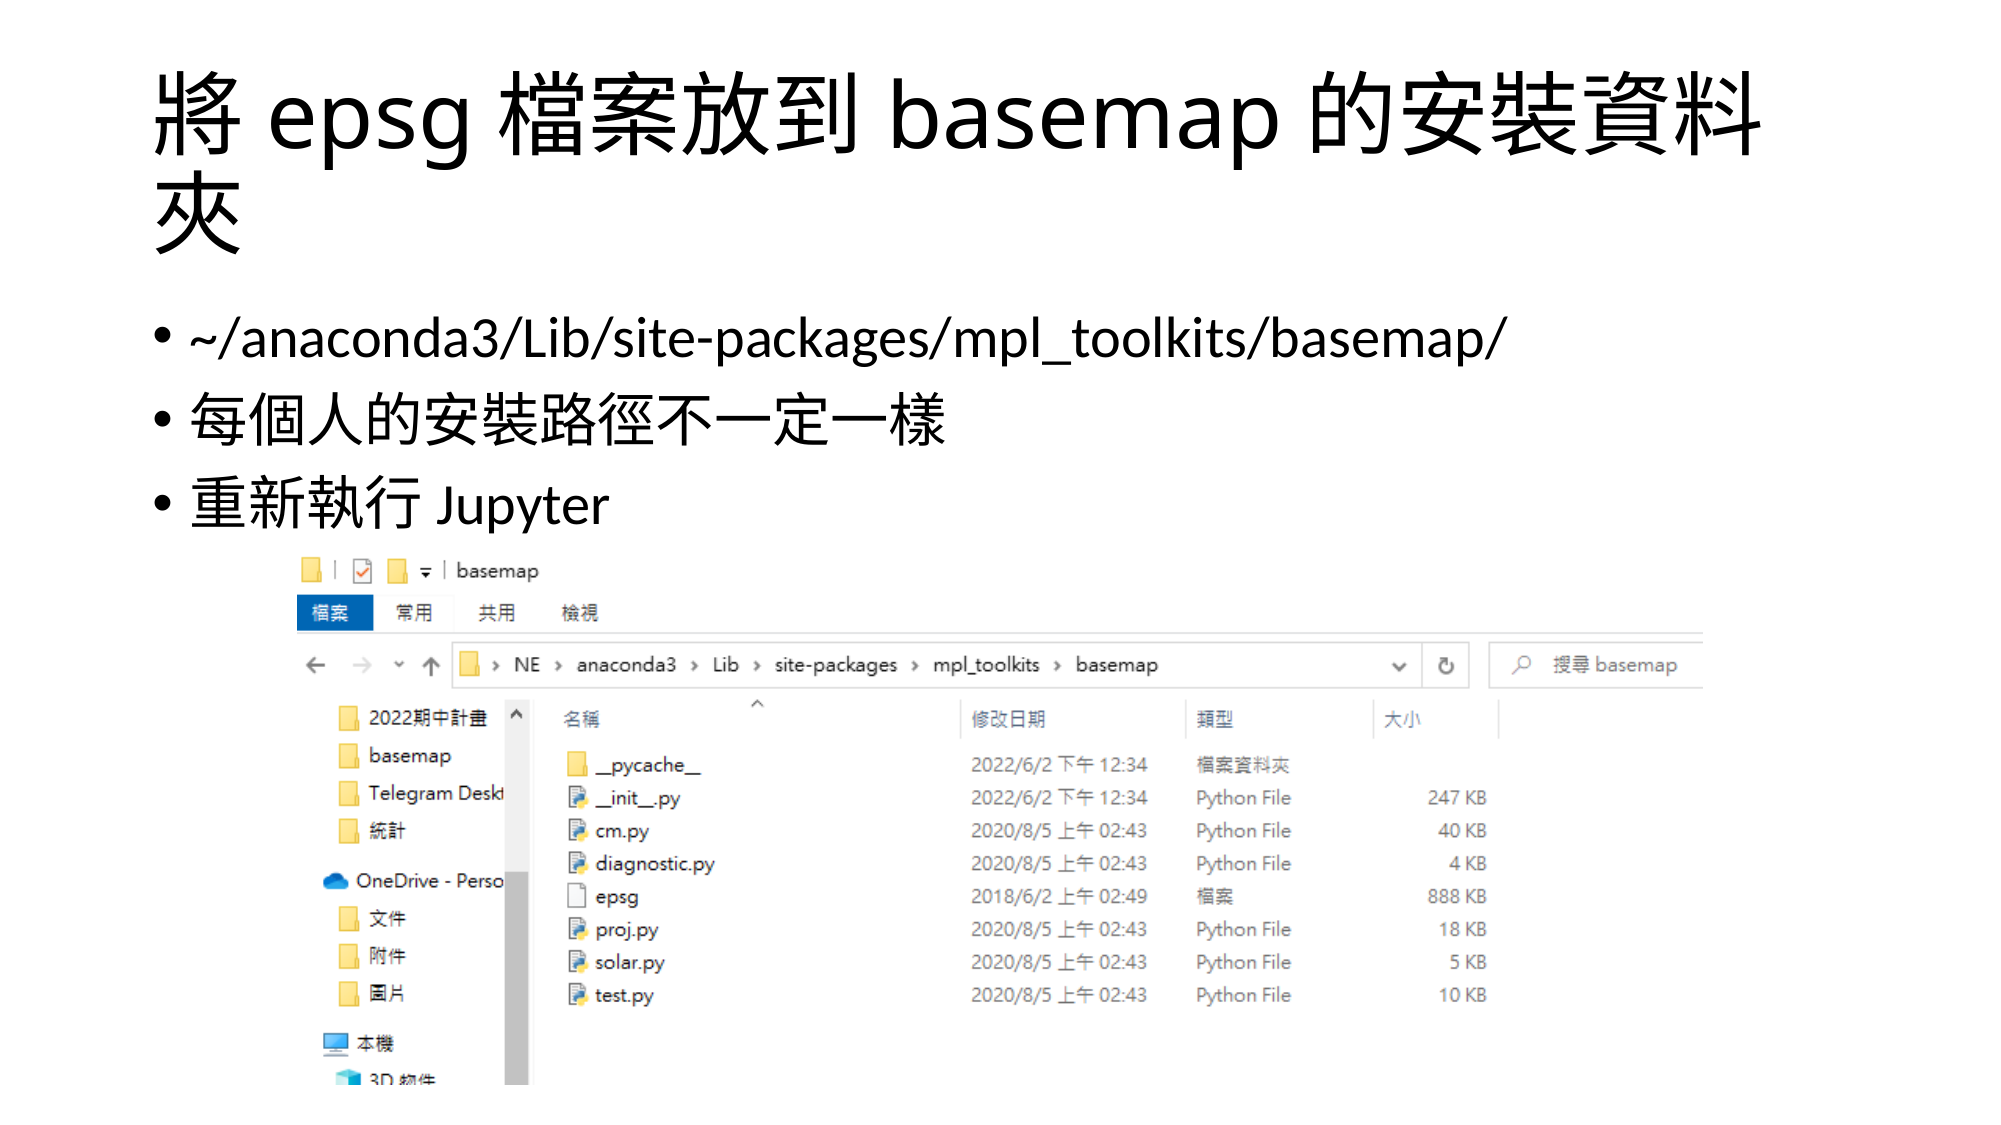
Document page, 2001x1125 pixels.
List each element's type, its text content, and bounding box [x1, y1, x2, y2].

picture [297, 548, 1703, 1085]
list ~/anaconda3/Lib/site-packages/mpl_toolkits/basemap/ 每個人的安裝路徑不一定一樣 重新執行Jupyter [137, 299, 1863, 1014]
title 將epsg檔案放到basemap的安裝資料夾 [137, 59, 1863, 278]
